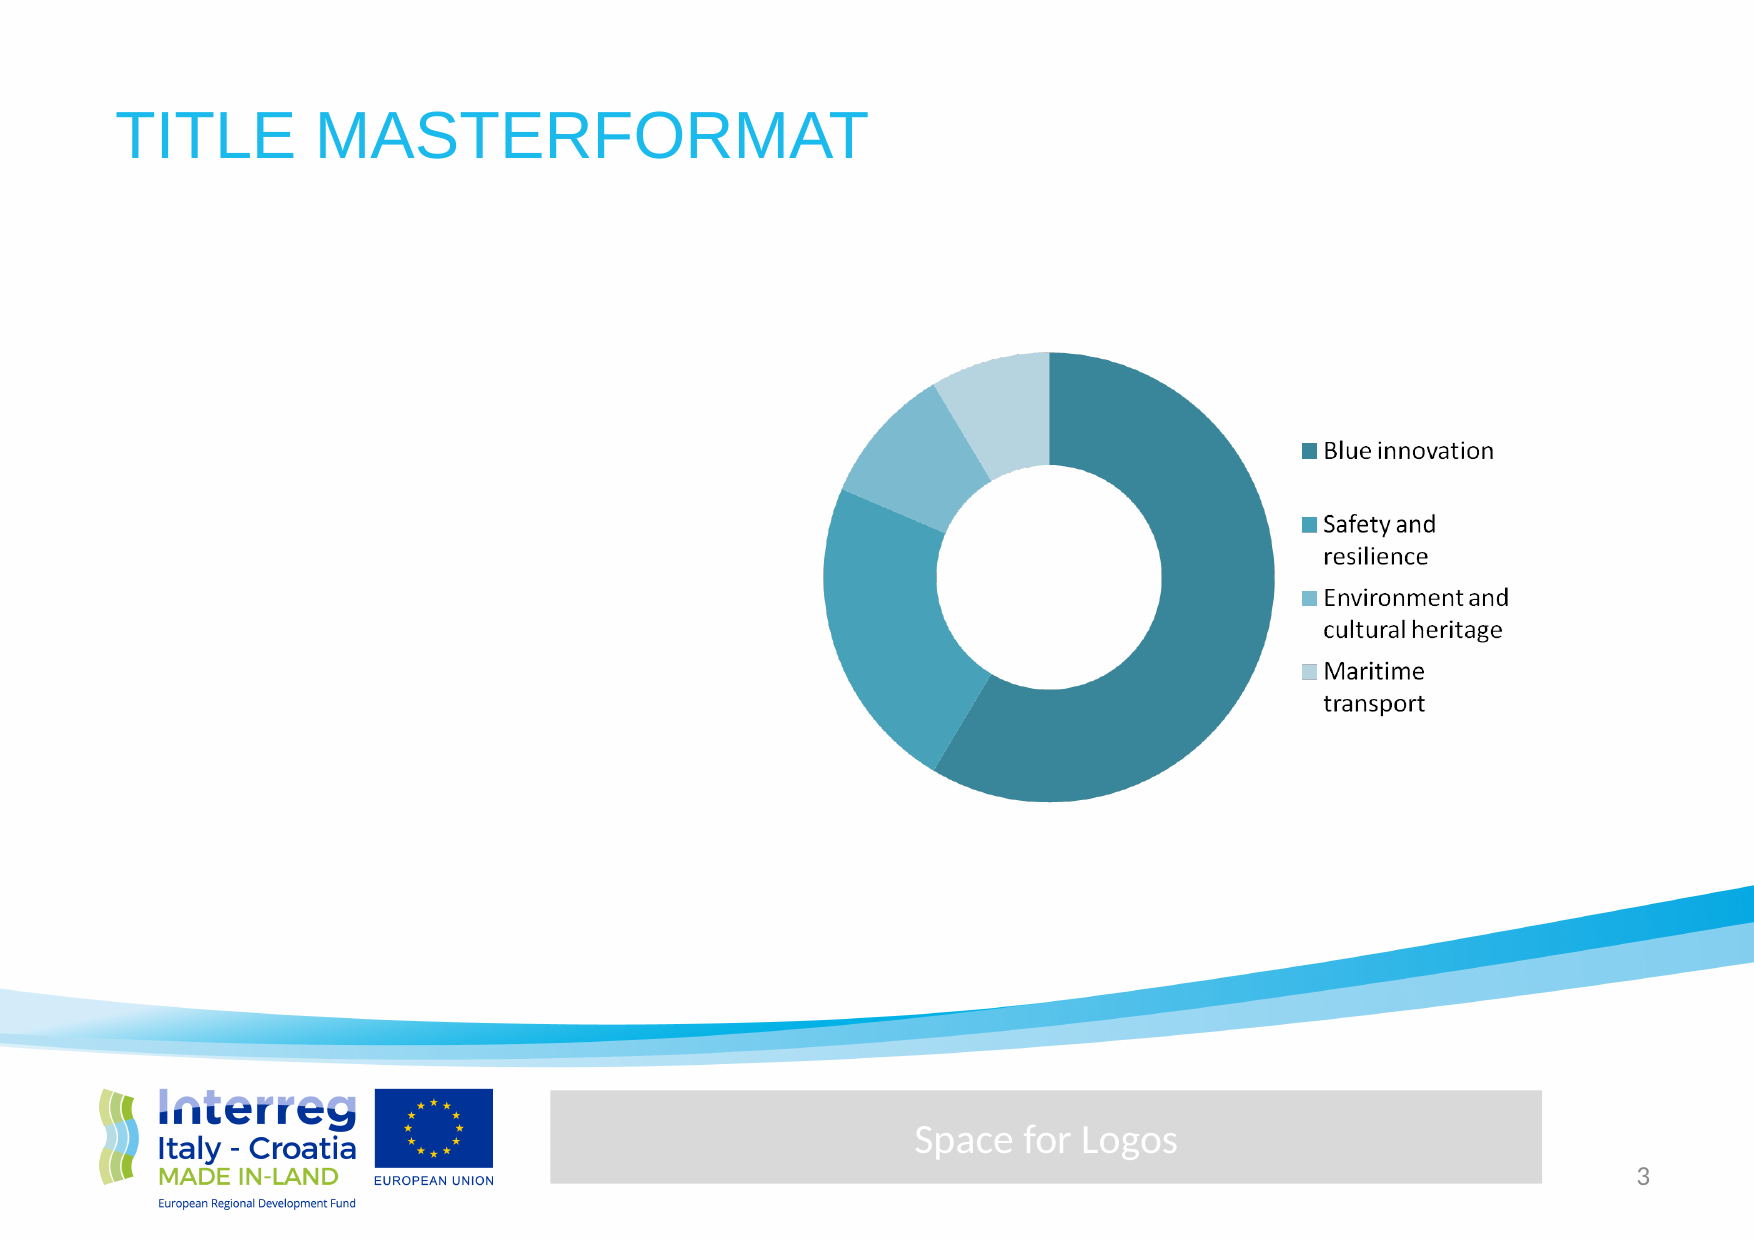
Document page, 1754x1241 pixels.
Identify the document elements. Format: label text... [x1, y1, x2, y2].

text_box Space for Logos [549, 1089, 1543, 1185]
slide_number 3 [1607, 1141, 1666, 1208]
text_box TITLE MASTERFORMAT [97, 83, 1656, 181]
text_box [801, 315, 1530, 839]
picture [0, 0, 1754, 1241]
